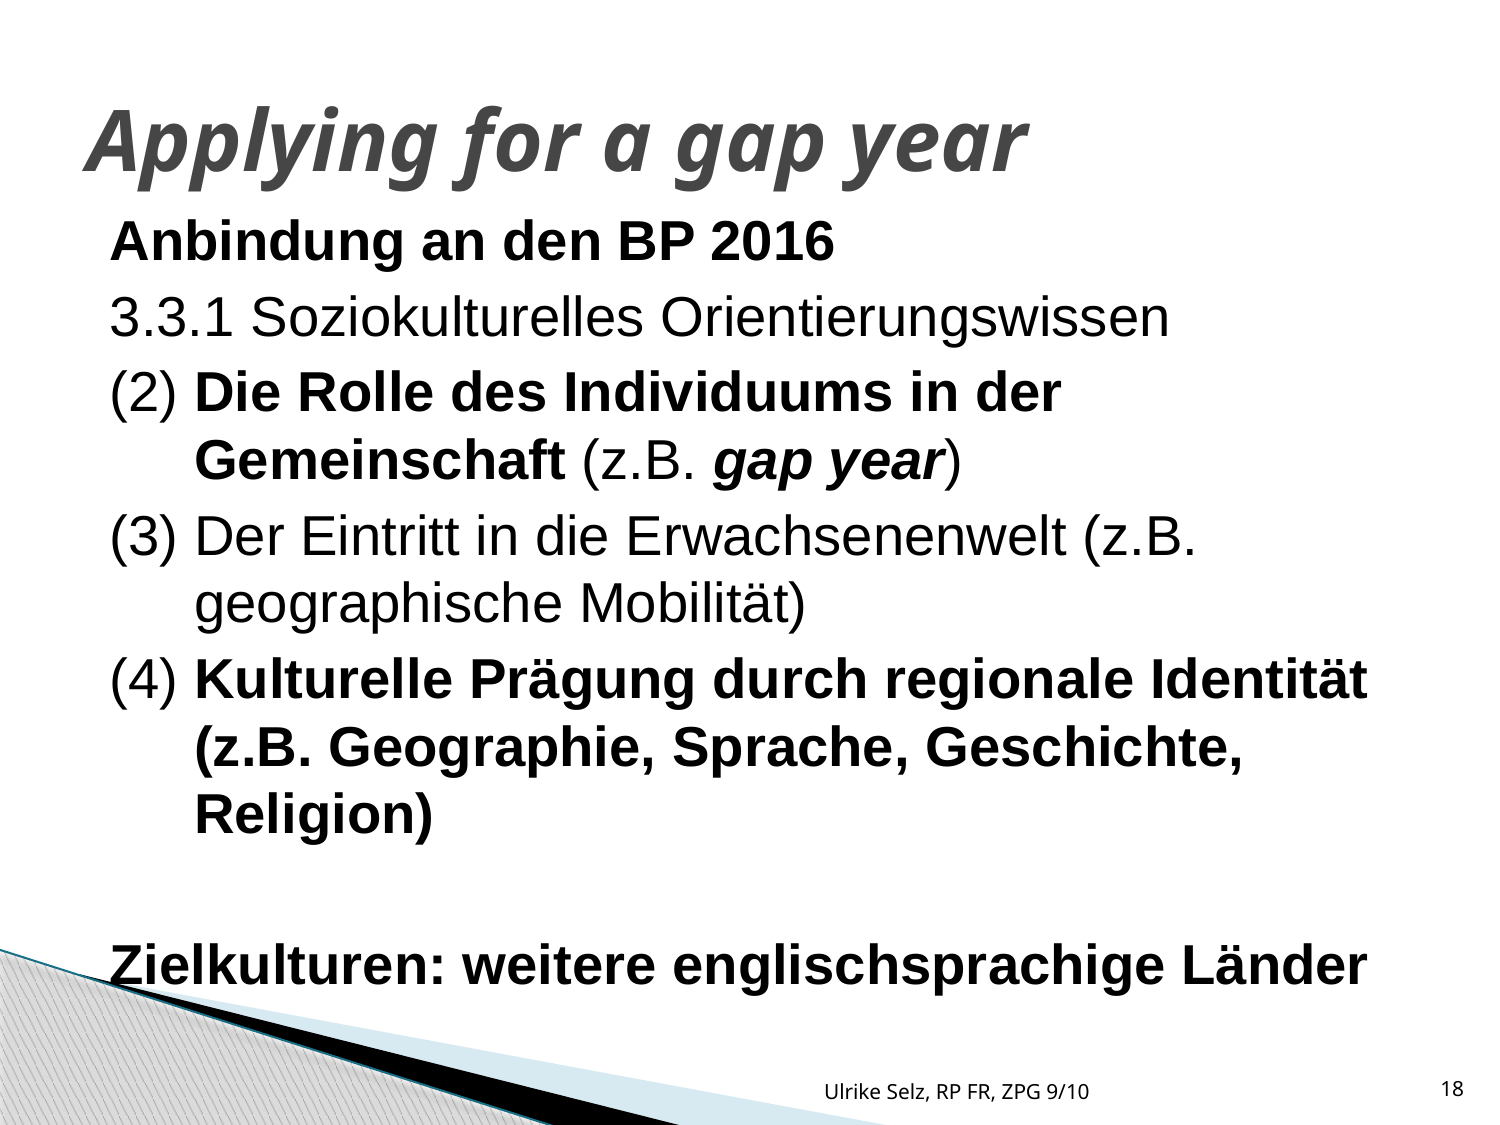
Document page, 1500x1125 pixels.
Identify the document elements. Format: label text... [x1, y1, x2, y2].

slide_number 18 [1418, 1051, 1479, 1112]
title Applying for a gap year [72, 43, 1423, 232]
list Anbindung an den BP 2016 3.3.1 Soziokulturelles Orientierungswissen (2) Die Rolle des Individuums in der Gemeinschaft (z.B. gap year) (3) Der Eintritt in die Erwachsenenwelt (z.B. geographische Mobilität) (4) Kulturelle Prägung durch regionale Identität (z.B. Geographie, Sprache, Geschichte, Religion) Zielkulturen: weitere englischsprachige Länder [76, 196, 1428, 987]
text_box Ulrike Selz, RP FR, ZPG 9/10 [718, 1051, 1105, 1112]
